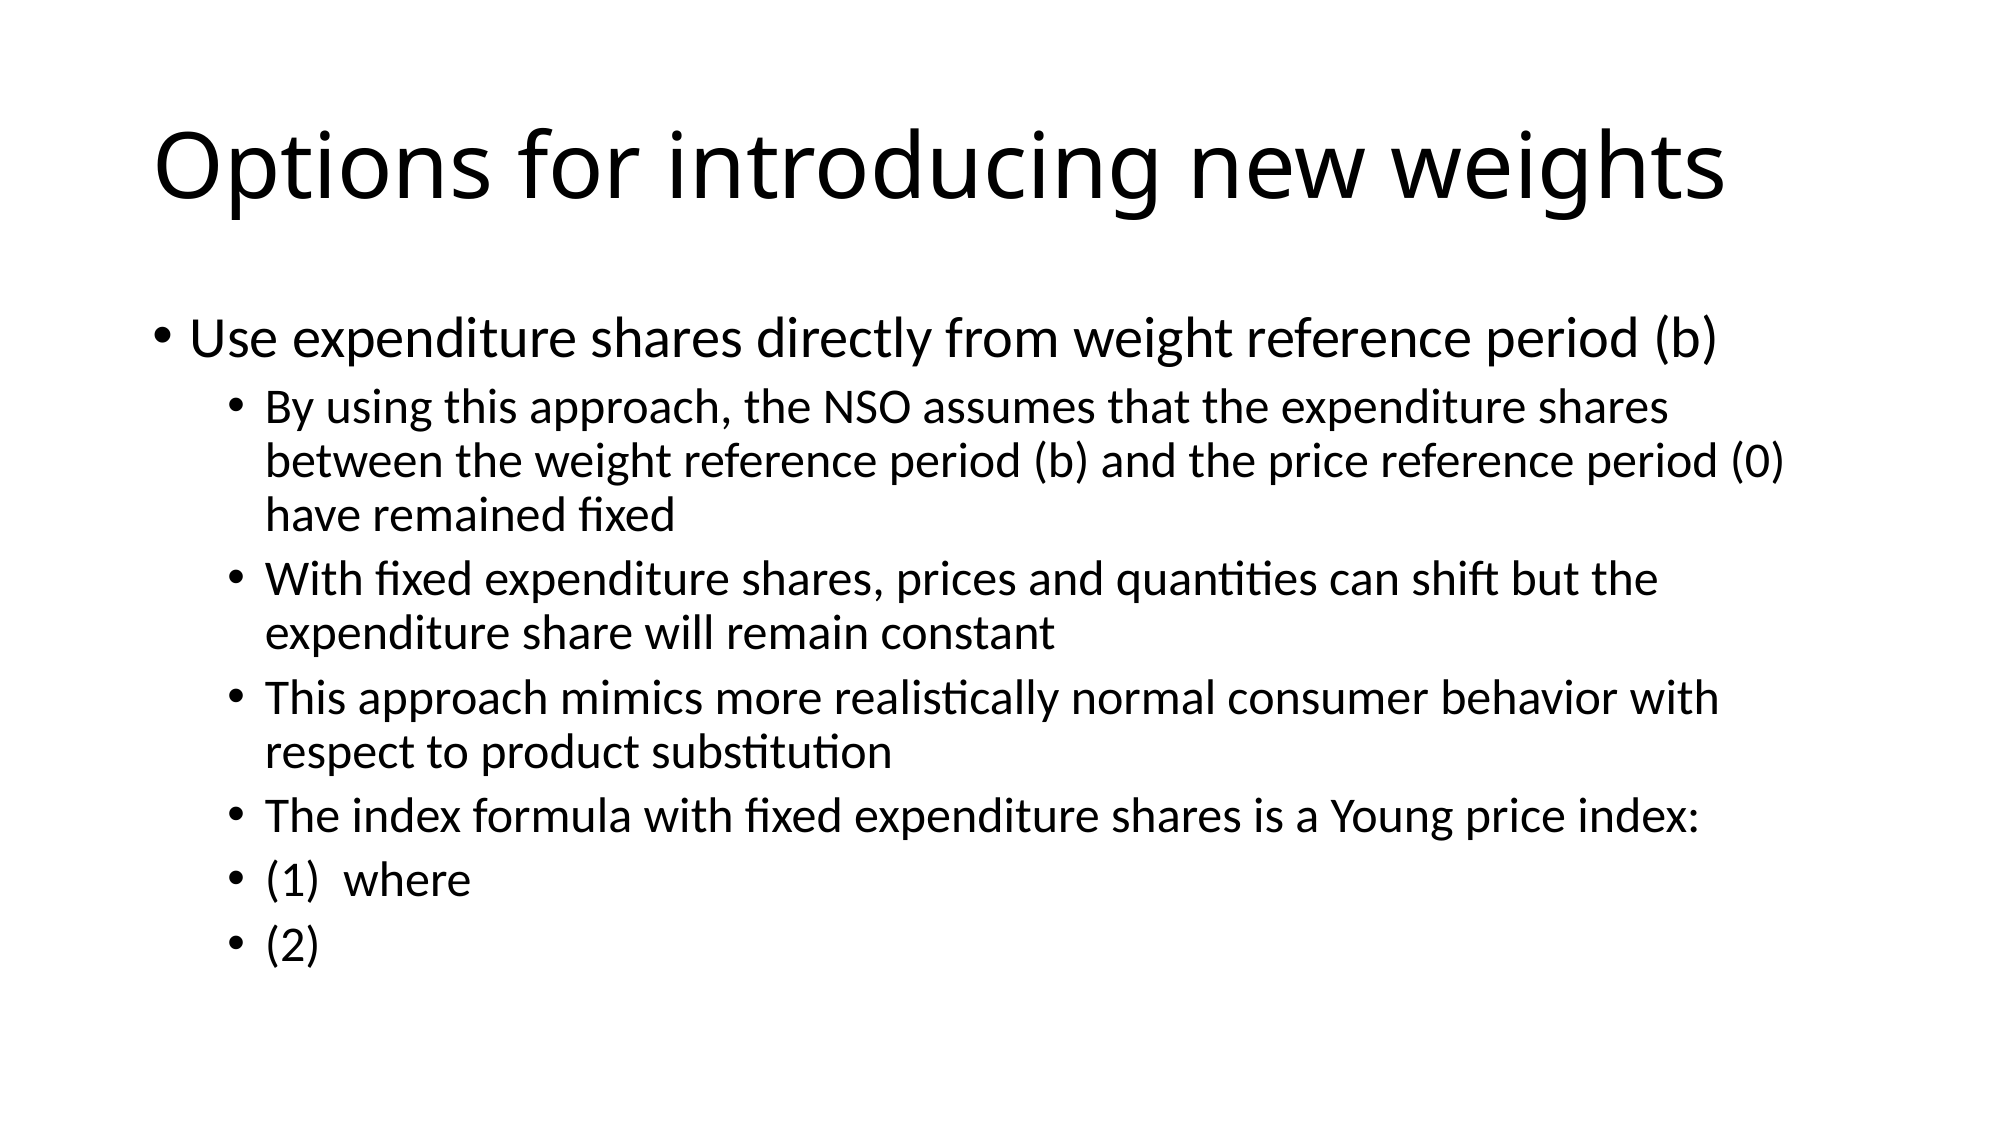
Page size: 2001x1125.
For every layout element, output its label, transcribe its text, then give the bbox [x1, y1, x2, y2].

title Options for introducing new weights [137, 59, 1863, 278]
